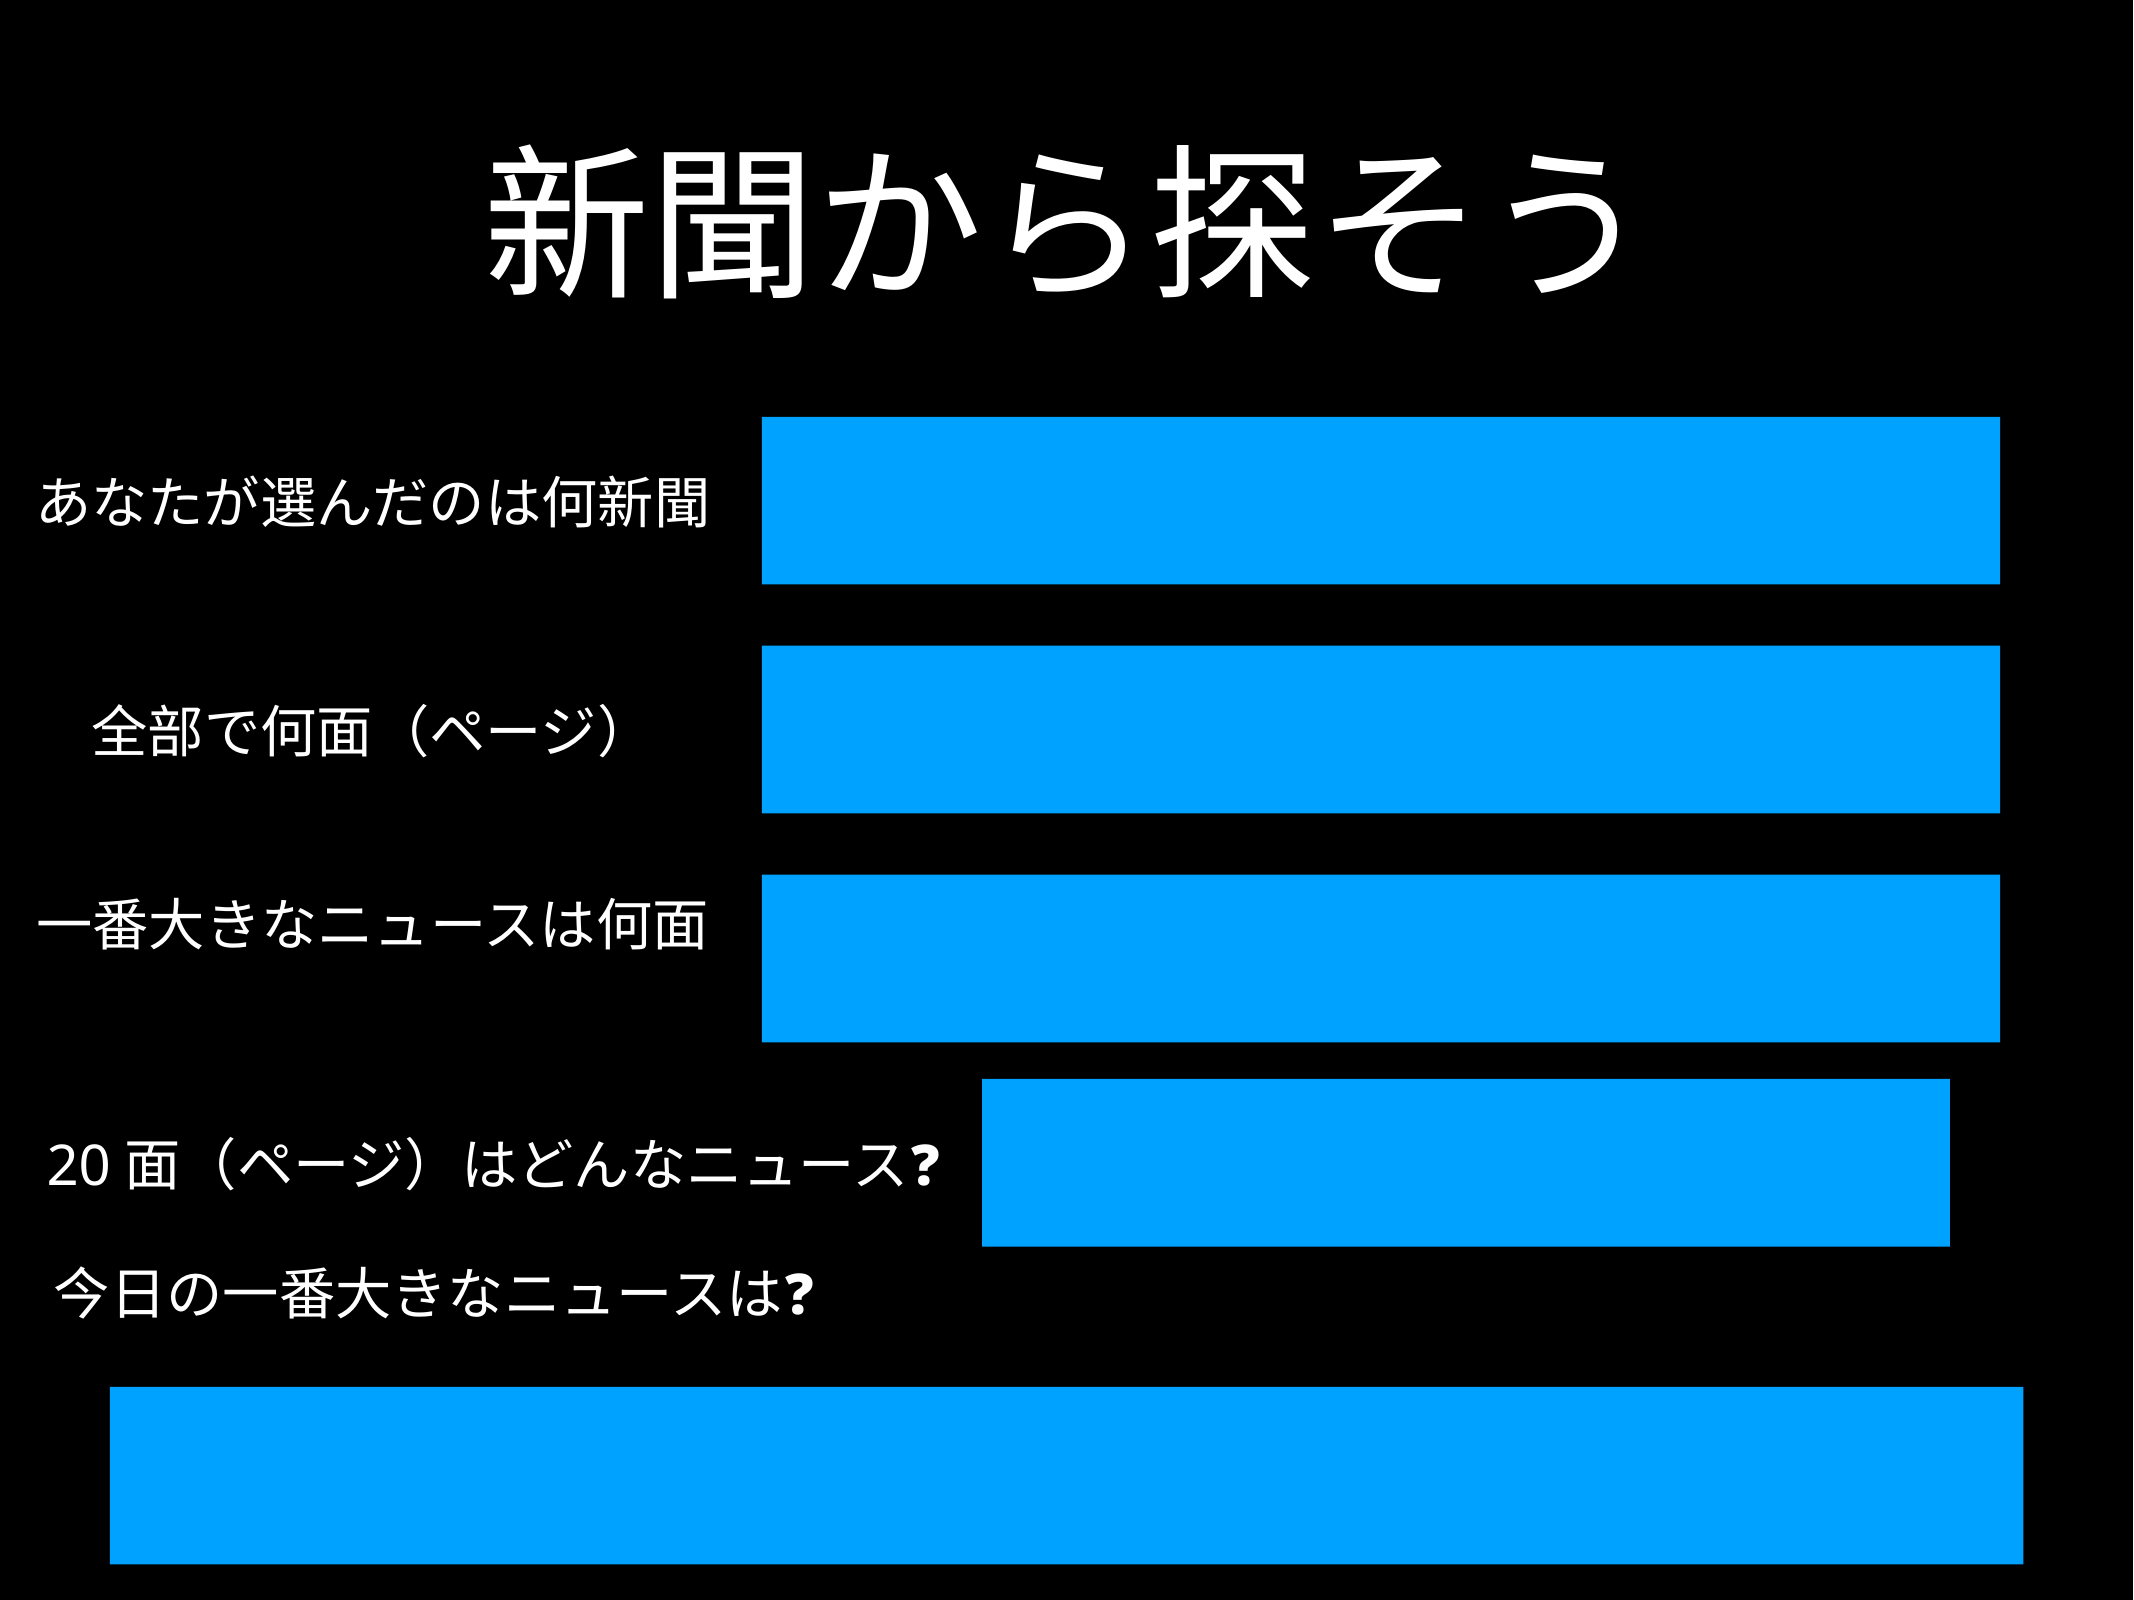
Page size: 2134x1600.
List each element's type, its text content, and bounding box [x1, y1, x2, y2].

text_box 一番大きなニュースは何面 [27, 881, 717, 966]
text_box 20面（ページ）はどんなニュース❓ [38, 1120, 951, 1205]
title 新聞から探そう [155, 41, 1978, 397]
text_box [761, 416, 2001, 585]
text_box 全部で何面（ページ） [83, 687, 662, 772]
text_box [761, 645, 2001, 814]
text_box あなたが選んだのは何新聞 [26, 458, 719, 543]
text_box [761, 874, 2001, 1043]
text_box [109, 1386, 2024, 1565]
text_box [982, 1078, 1950, 1247]
text_box 今日の一番大きなニュースは❓ [45, 1250, 825, 1335]
